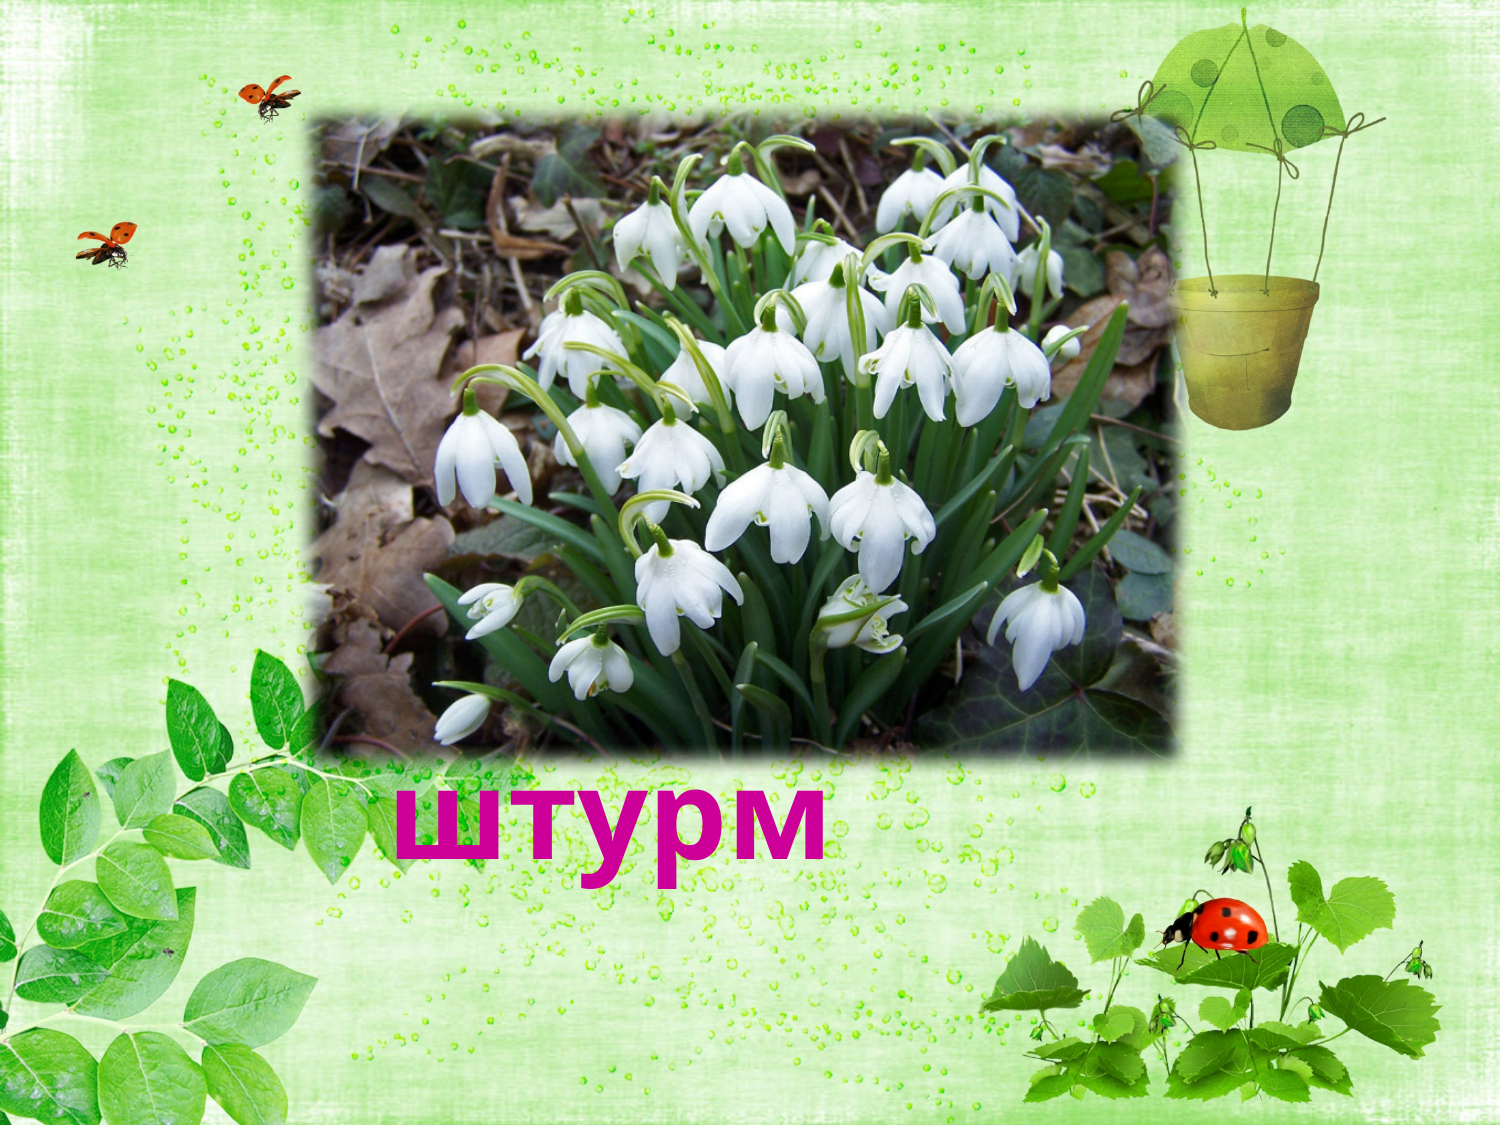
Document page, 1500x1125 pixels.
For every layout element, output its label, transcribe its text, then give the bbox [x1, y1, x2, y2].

title Мозковий штурм [371, 798, 1272, 892]
picture [0, 0, 1500, 1125]
